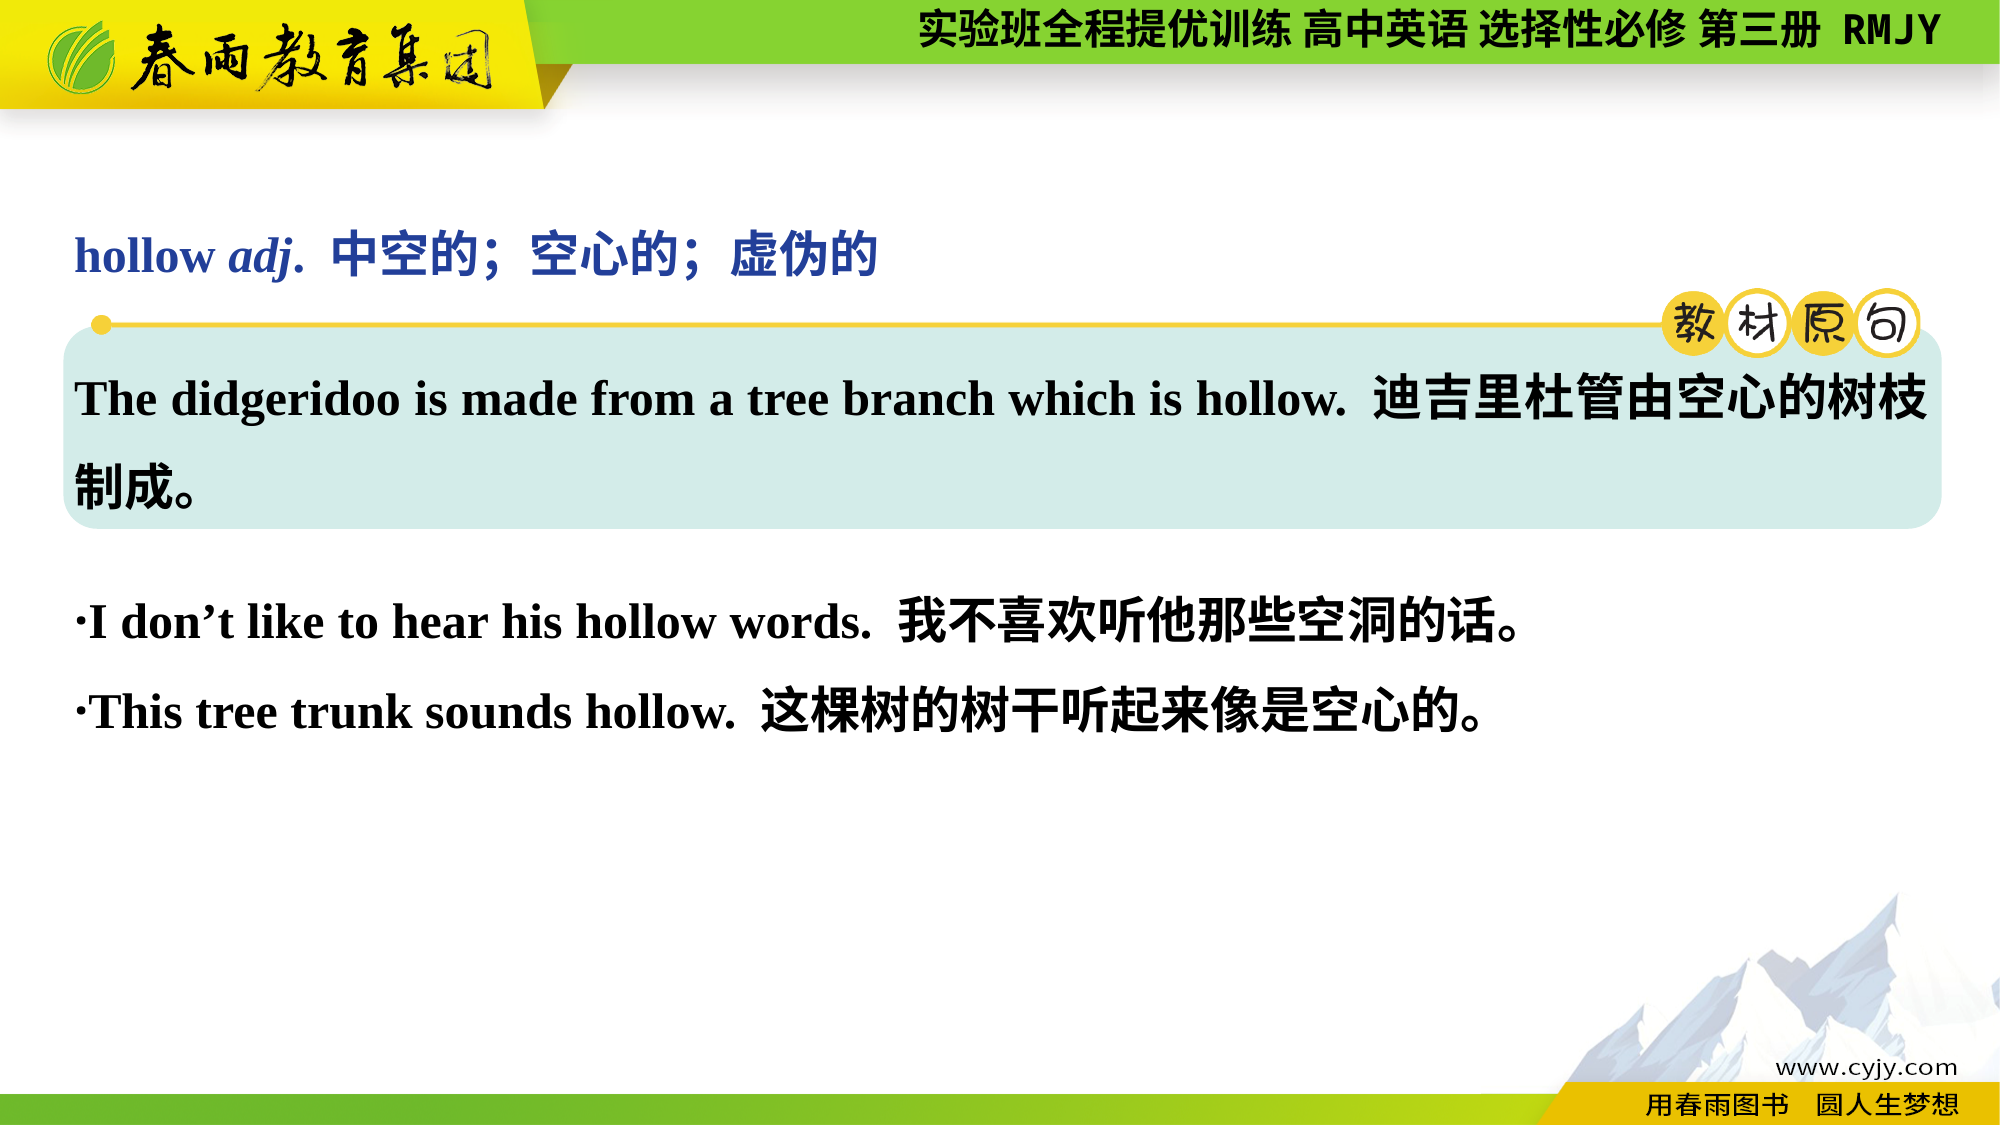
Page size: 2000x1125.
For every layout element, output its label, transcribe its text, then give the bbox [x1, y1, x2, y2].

text_box [78, 523, 1927, 529]
picture [0, 0, 2000, 1125]
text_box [90, 288, 1921, 388]
list hollow adj. 中空的；空心的；虚伪的 [59, 184, 1944, 279]
text_box The didgeridoo is made from a tree branch which is hollow. 迪吉里杜管由空心的树枝制成。 [59, 327, 1944, 523]
text_box ·I don’t like to hear his hollow words. 我不喜欢听他那些空洞的话。 ·This tree trunk sounds hollow. 这棵树的树干听起来像是空心的。 [59, 550, 1944, 746]
